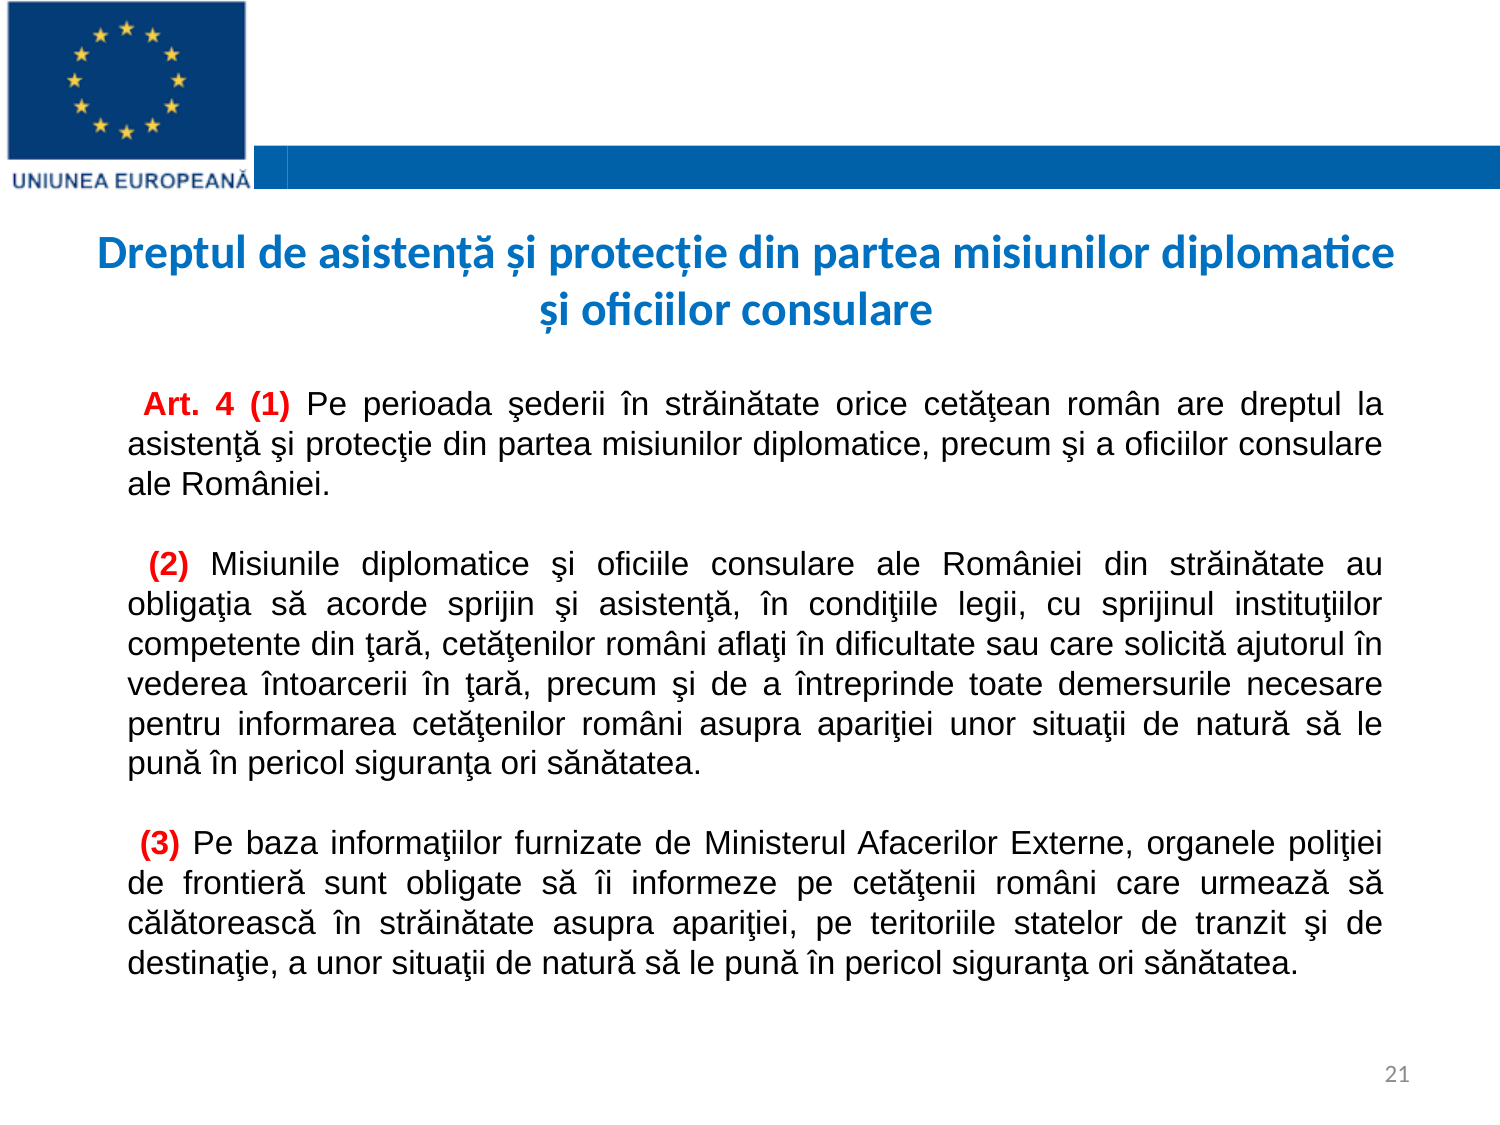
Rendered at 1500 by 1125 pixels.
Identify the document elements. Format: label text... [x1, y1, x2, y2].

text_box Art. 4 (1) Pe perioada şederii în străinătate orice cetăţean român are dreptul la asistenţă şi protecţie din partea misiunilor diplomatice, precum şi a oficiilor consulare ale României. (2) Misiunile diplomatice şi oficiile consulare ale României din străinătate au obligaţia să acorde sprijin şi asistenţă, în condiţiile legii, cu sprijinul instituţiilor competente din ţară, cetăţenilor români aflaţi în dificultate sau care solicită ajutorul în vederea întoarcerii în ţară, precum şi de a întreprinde toate demersurile necesare pentru informarea cetăţenilor români asupra apariţiei unor situaţii de natură să le pună în pericol siguranţa ori sănătatea. (3) Pe baza informaţiilor furnizate de Ministerul Afacerilor Externe, organele poliţiei de frontieră sunt obligate să îi informeze pe cetăţenii români care urmează să călătorească în străinătate asupra apariţiei, pe teritoriile statelor de tranzit şi de destinaţie, a unor situaţii de natură să le pună în pericol siguranţa ori sănătatea. [112, 374, 1400, 989]
text_box Dreptul de asistenţă şi protecţie din partea misiunilor diplomatice şi oficiilor consulare [72, 212, 1423, 400]
picture [0, 0, 254, 197]
slide_number 21 [1074, 1042, 1425, 1103]
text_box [257, 145, 1500, 190]
